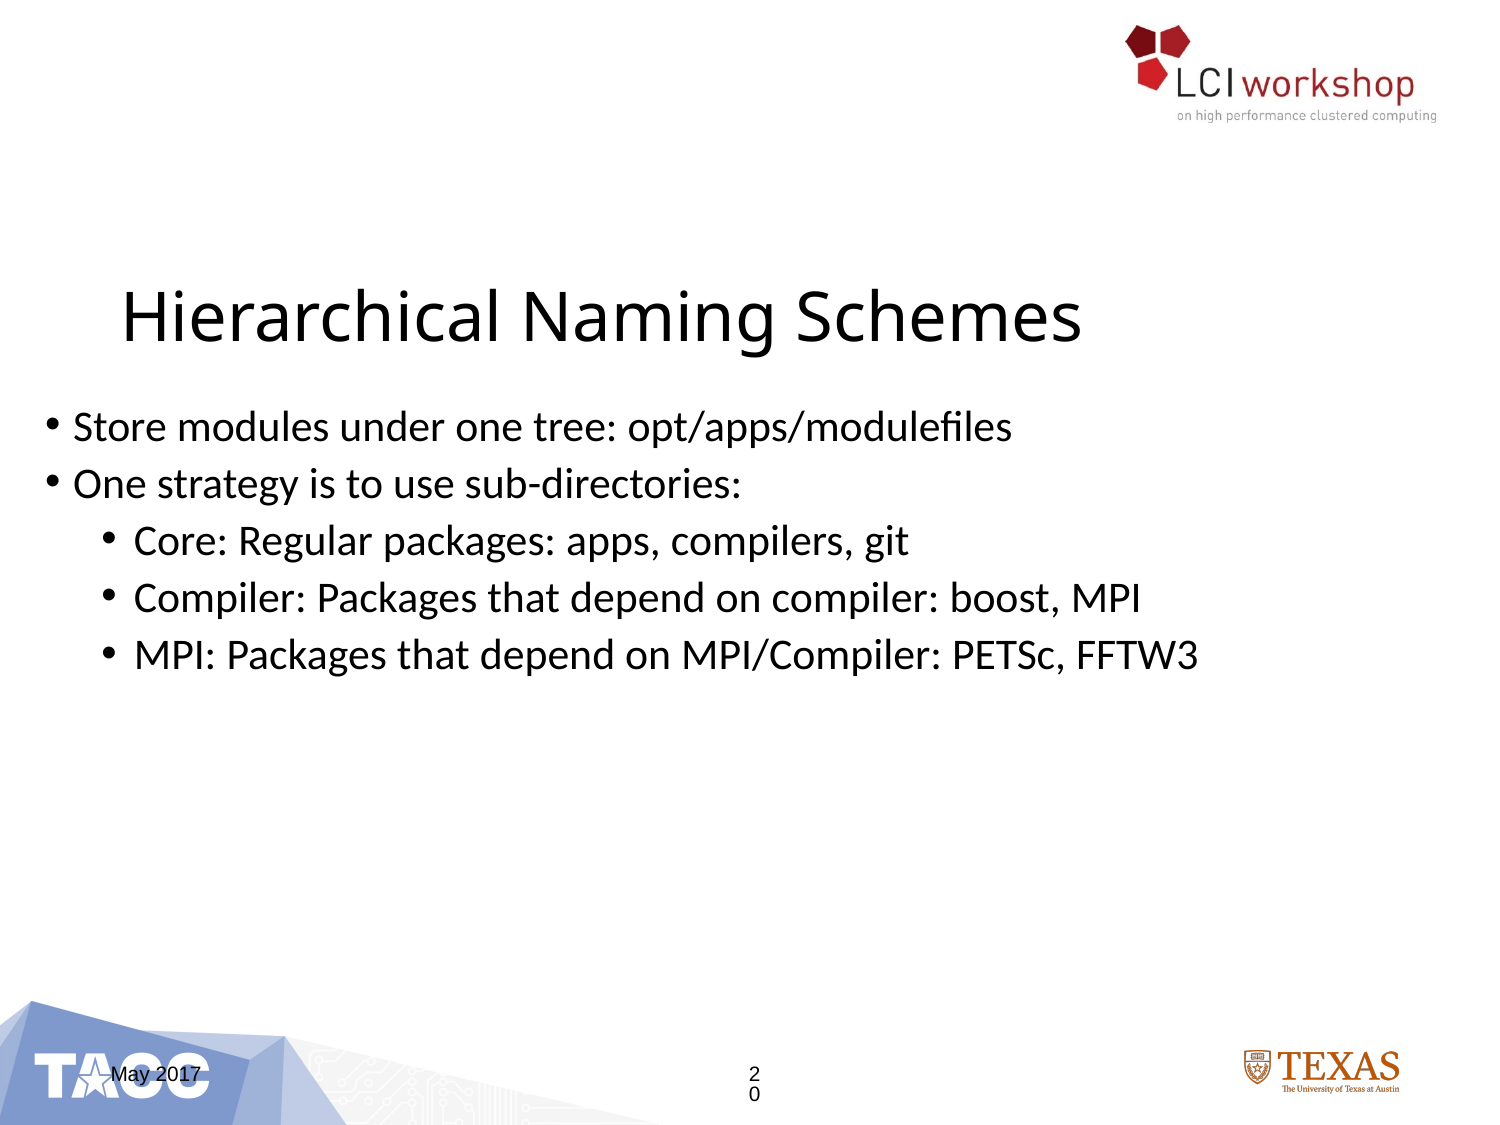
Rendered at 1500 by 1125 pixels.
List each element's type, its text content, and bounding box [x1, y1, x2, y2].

text_box May 2017 [103, 1052, 441, 1093]
picture [1210, 1017, 1433, 1125]
picture [0, 999, 659, 1125]
list Store modules under one tree: opt/apps/modulefiles One strategy is to use sub-directories: Core: Regular packages: apps, compilers, git Compiler: Packages that depend on compiler: boost, MPI MPI: Packages that depend on MPI/Compiler: PETSc, FFTW3 [36, 399, 1463, 754]
slide_number 20 [740, 1053, 771, 1092]
title Hierarchical Naming Schemes [111, 236, 1426, 399]
picture [1125, 25, 1436, 123]
